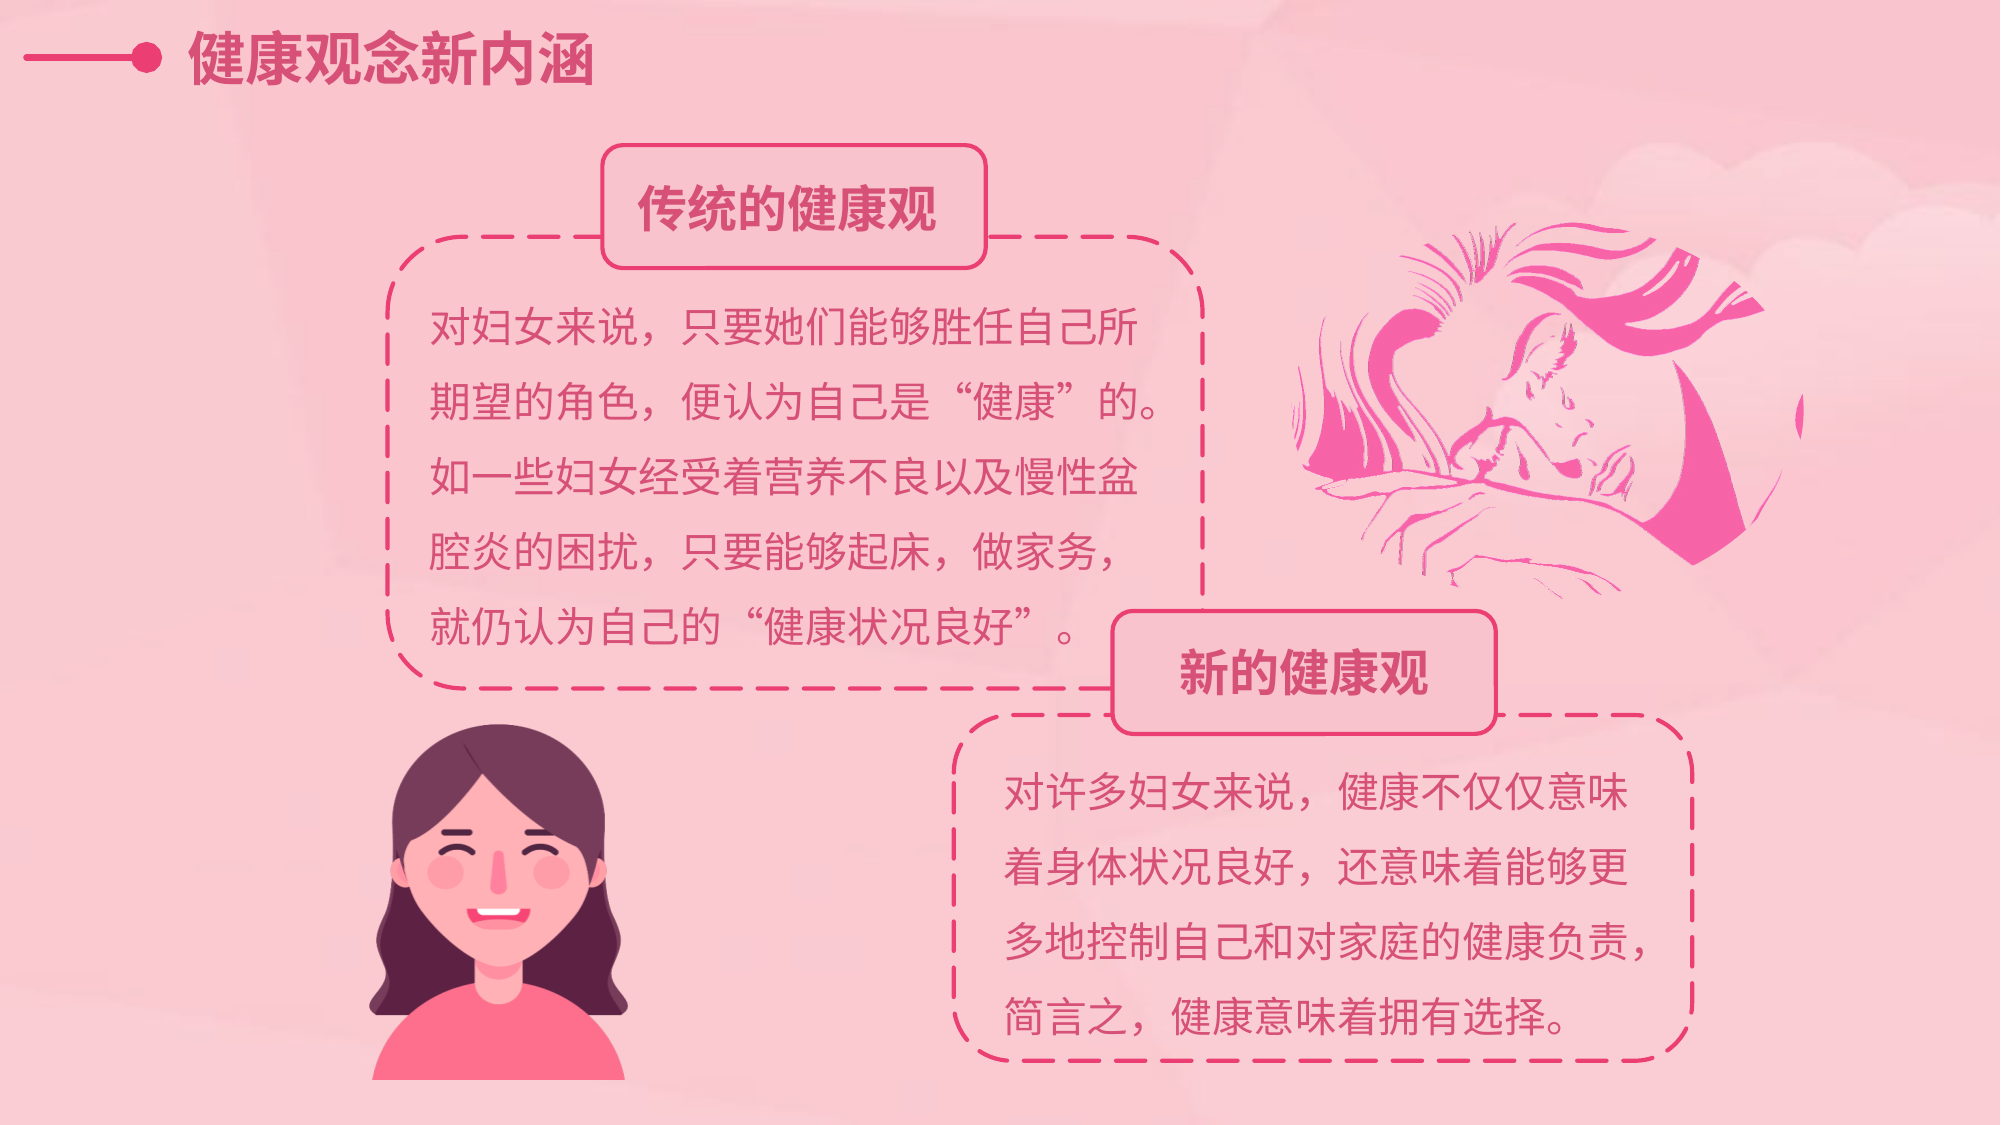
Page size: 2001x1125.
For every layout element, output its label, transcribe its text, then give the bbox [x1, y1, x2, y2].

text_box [953, 610, 1693, 1061]
text_box 健康观念新内涵 [173, 14, 611, 100]
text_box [387, 145, 1203, 689]
picture [1291, 221, 1804, 599]
picture [355, 710, 641, 1080]
